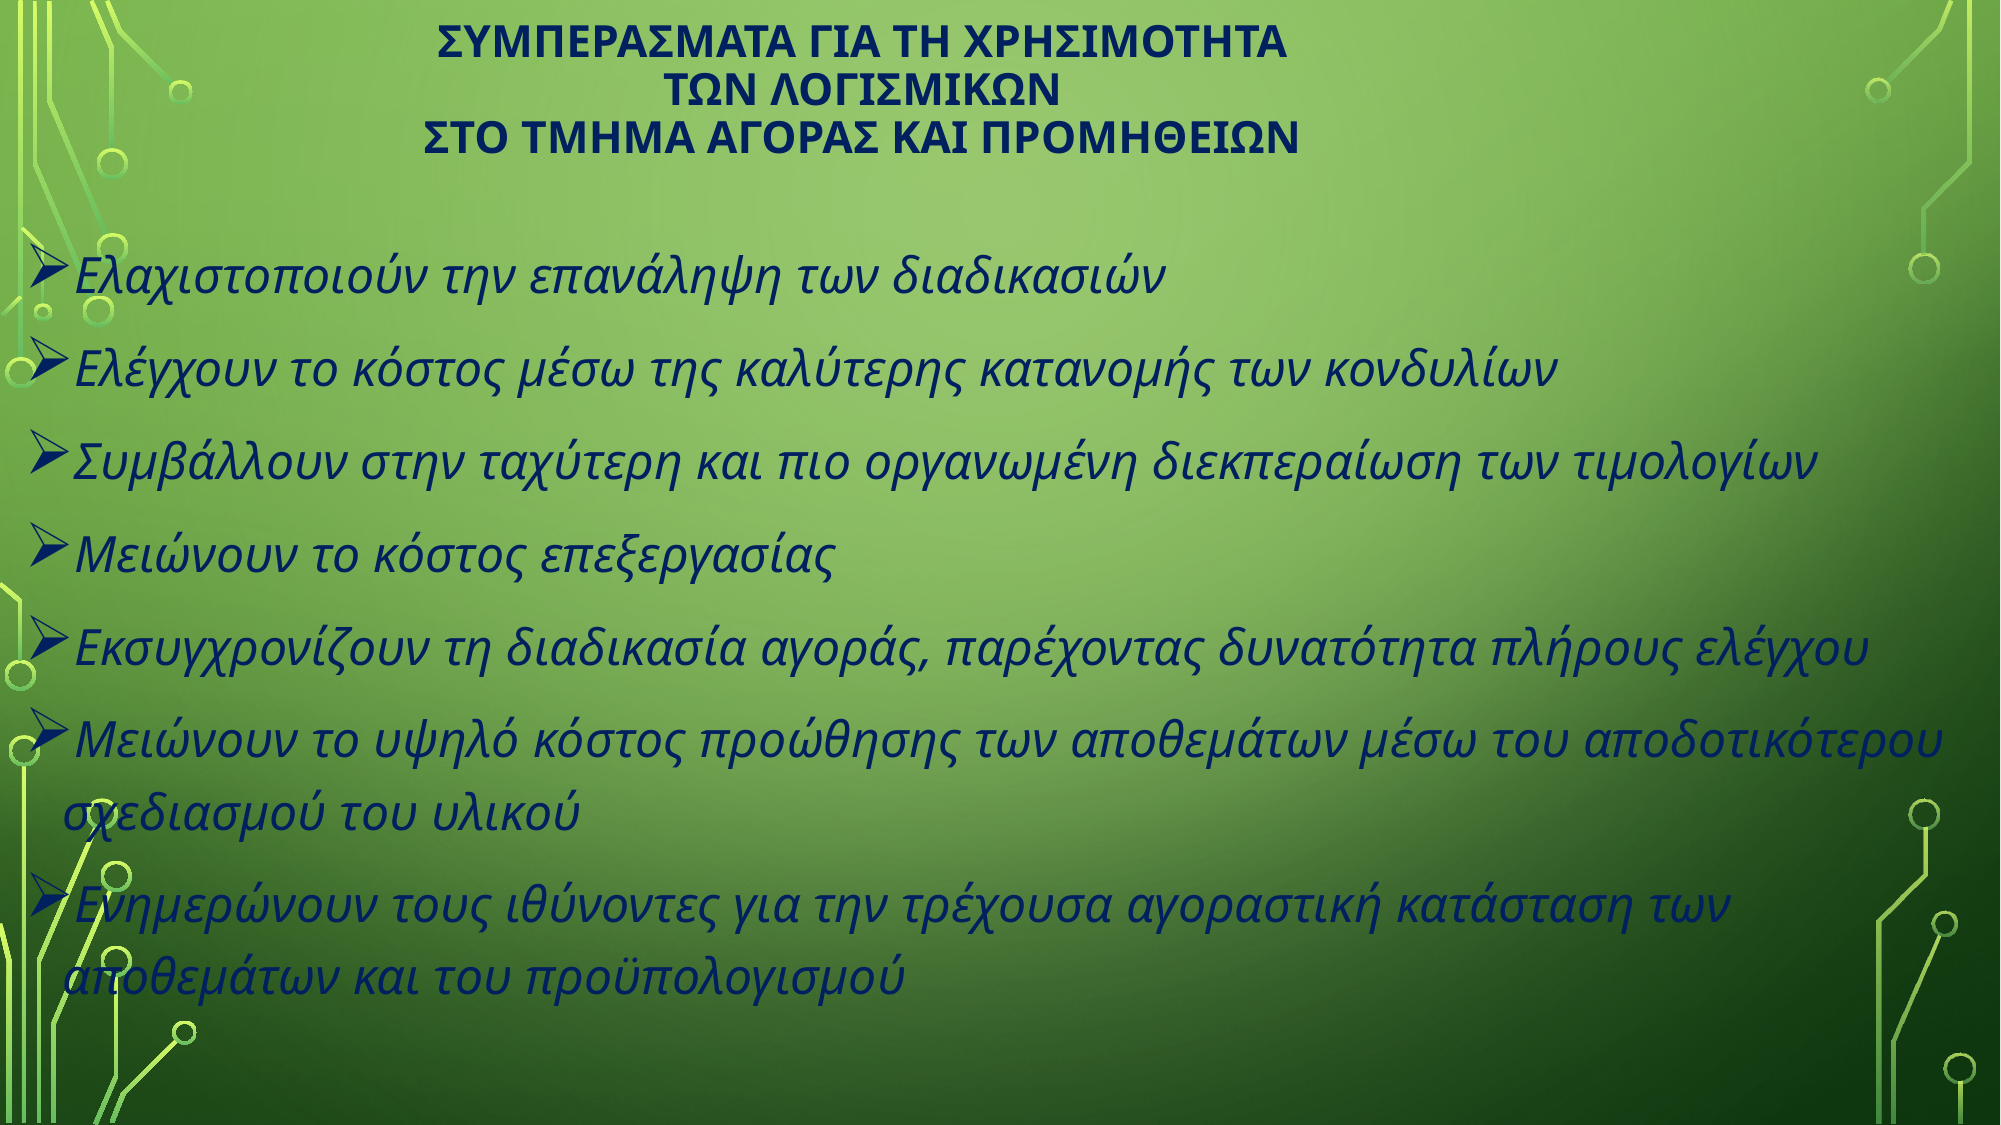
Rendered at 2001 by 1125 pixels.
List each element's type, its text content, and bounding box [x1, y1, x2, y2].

title ΣΥΜΠΕΡΑΣΜΑΤΑ ΓΙΑ ΤΗ ΧΡΗΣΙΜΟΤΗΤΑ ΤΩΝ ΛΟΓΙΣΜΙΚΩΝ ΣΤΟ ΤΜΗΜΑ ΑΓΟΡΑΣ ΚΑΙ ΠΡΟΜΗΘΕΙΩΝ [117, 11, 1609, 224]
list Ελαχιστοποιούν την επανάληψη των διαδικασιών Ελέγχουν το κόστος μέσω της καλύτερης κατανομής των κονδυλίων Συμβάλλουν στην ταχύτερη και πιο οργανωμένη διεκπεραίωση των τιμολογίων Μειώνουν το κόστος επεξεργασίας Εκσυγχρονίζουν τη διαδικασία αγοράς, παρέχοντας δυνατότητα πλήρους ελέγχου Μειώνουν το υψηλό κόστος προώθησης των αποθεμάτων μέσω του αποδοτικότερου σχεδιασμού του υλικού Ενημερώνουν τους ιθύνοντες για την τρέχουσα αγοραστική κατάσταση των αποθεμάτων και του προϋπολογισμού [9, 224, 2000, 1125]
